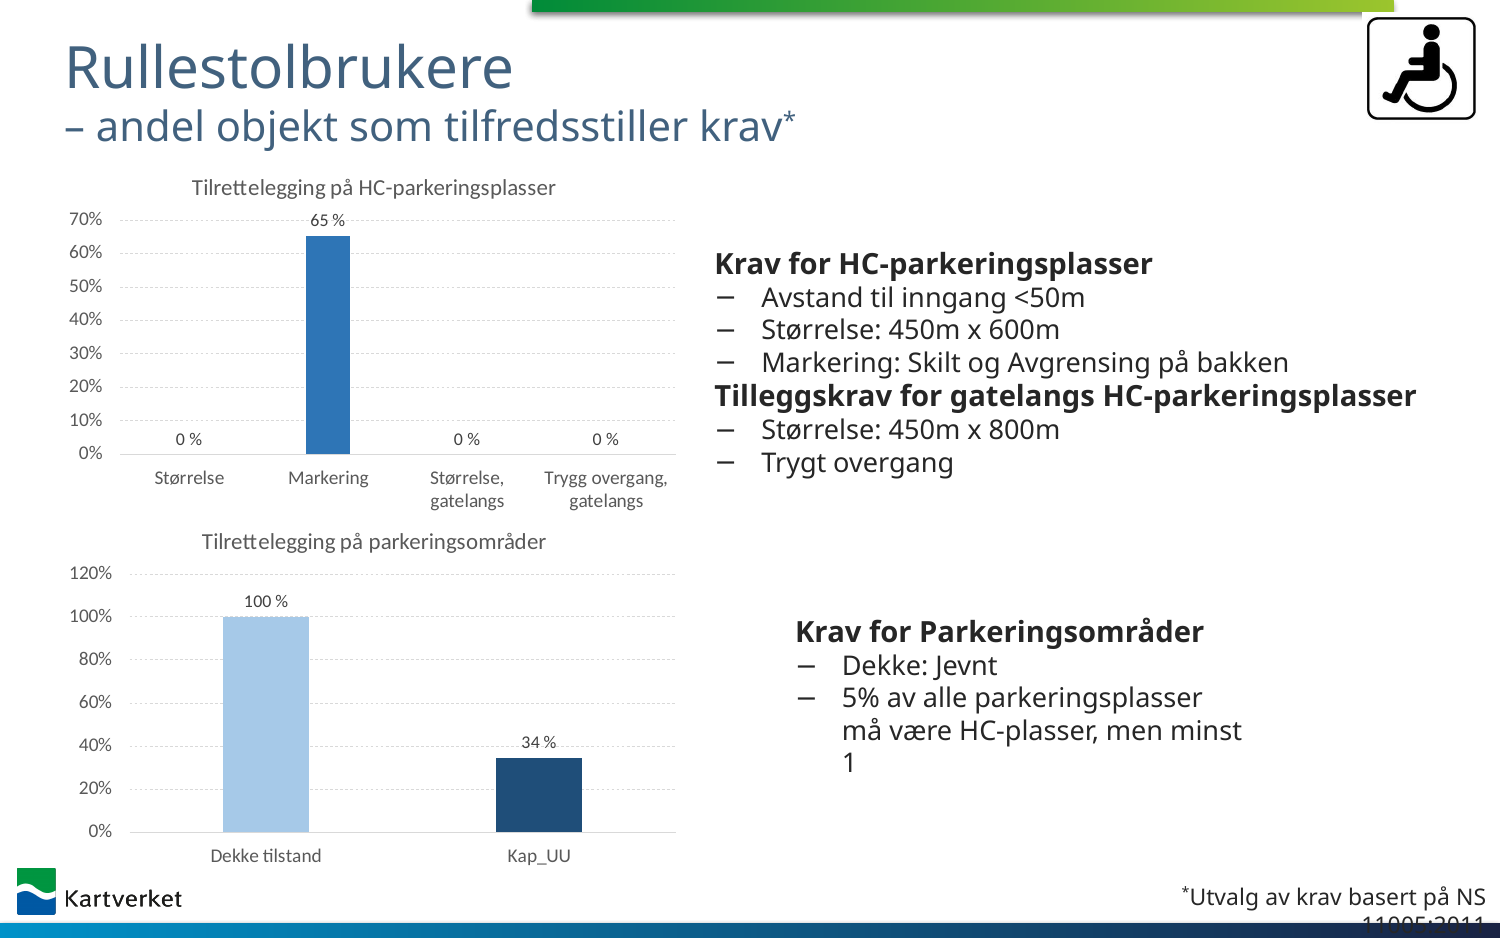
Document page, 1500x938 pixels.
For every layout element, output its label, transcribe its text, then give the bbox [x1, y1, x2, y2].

text_box *Utvalg av krav basert på NS 11005:2011 [1068, 873, 1500, 938]
picture [62, 520, 687, 874]
text_box Rullestolbrukere – andel objekt som tilfredsstiller krav* [49, 25, 1431, 158]
text_box Krav for HC-parkeringsplasser Avstand til inngang <50m Størrelse: 450m x 600m Markering: Skilt og Avgrensing på bakken Tilleggskrav for gatelangs HC-parkeringsplasser Størrelse: 450m x 800m Trygt overgang [699, 237, 1433, 485]
picture [62, 166, 687, 519]
text_box Krav for Parkeringsområder Dekke: Jevnt 5% av alle parkeringsplasser må være HC-plasser, men minst 1 [780, 605, 1261, 786]
picture [1362, 12, 1481, 126]
